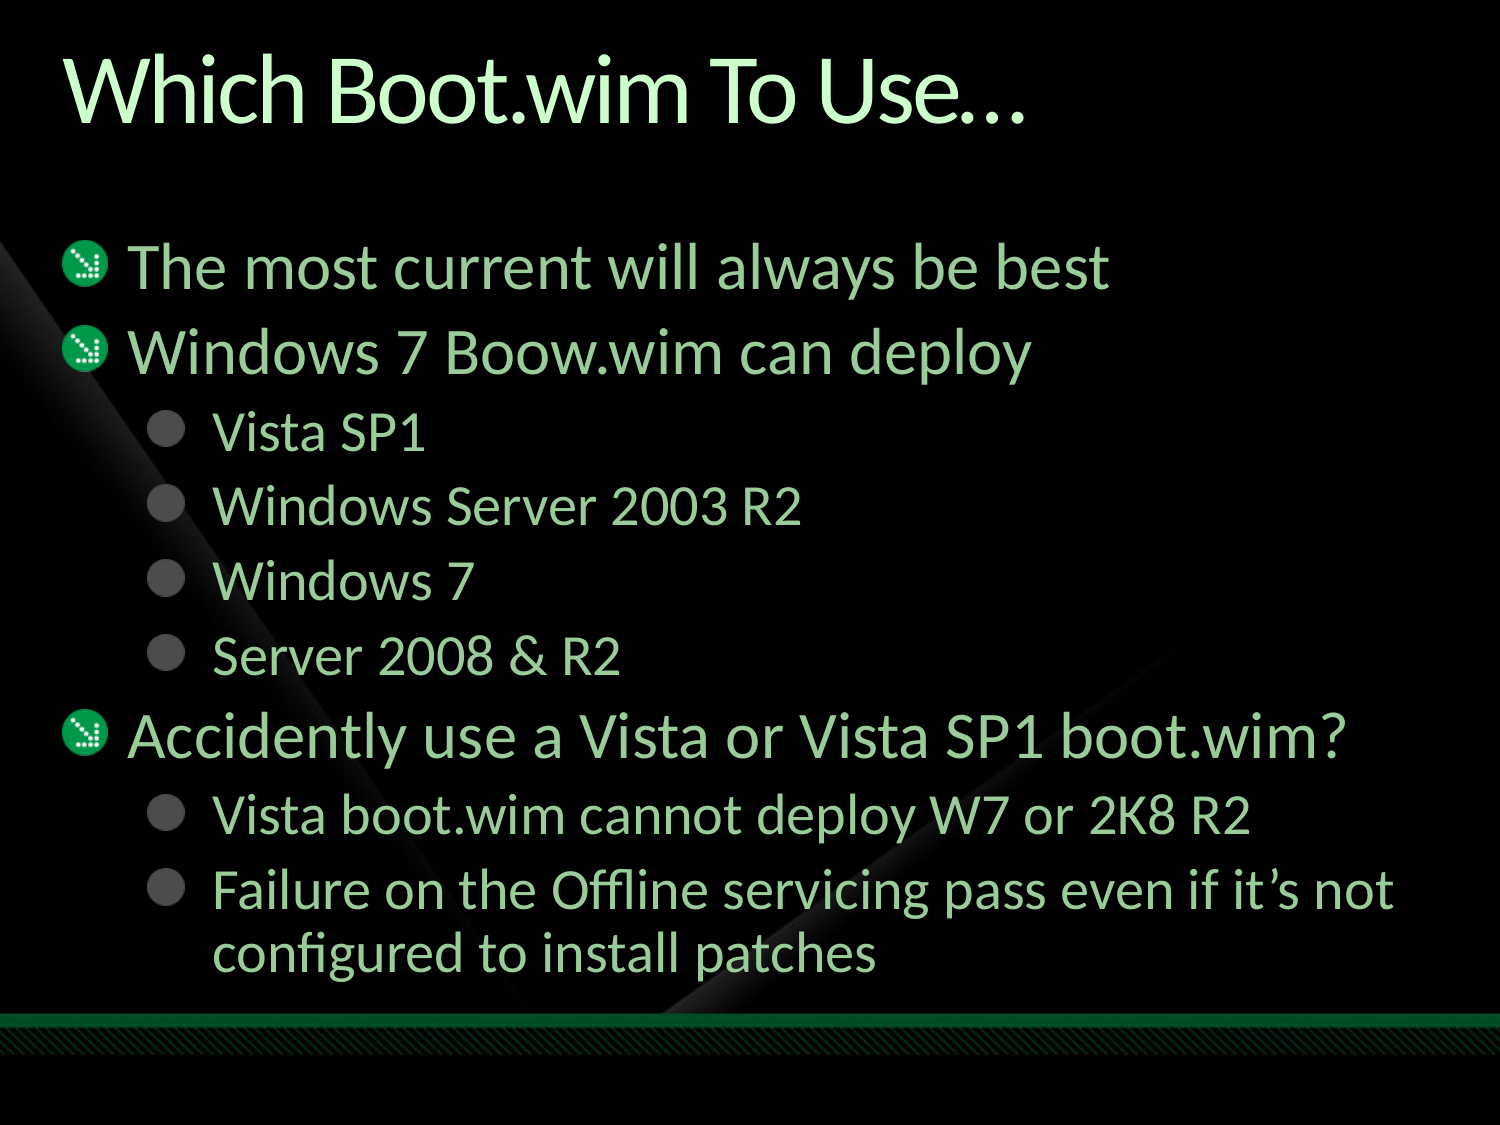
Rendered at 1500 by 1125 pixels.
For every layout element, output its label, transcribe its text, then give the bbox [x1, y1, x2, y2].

picture [0, 0, 1500, 1125]
list The most current will always be best Windows 7 Boow.wim can deploy Vista SP1 Windows Server 2003 R2 Windows 7 Server 2008 & R2 Accidently use a Vista or Vista SP1 boot.wim? Vista boot.wim cannot deploy W7 or 2K8 R2 Failure on the Offline servicing pass even if it’s not configured to install patches [62, 231, 1438, 583]
title Which Boot.wim To Use… [62, 37, 1438, 147]
